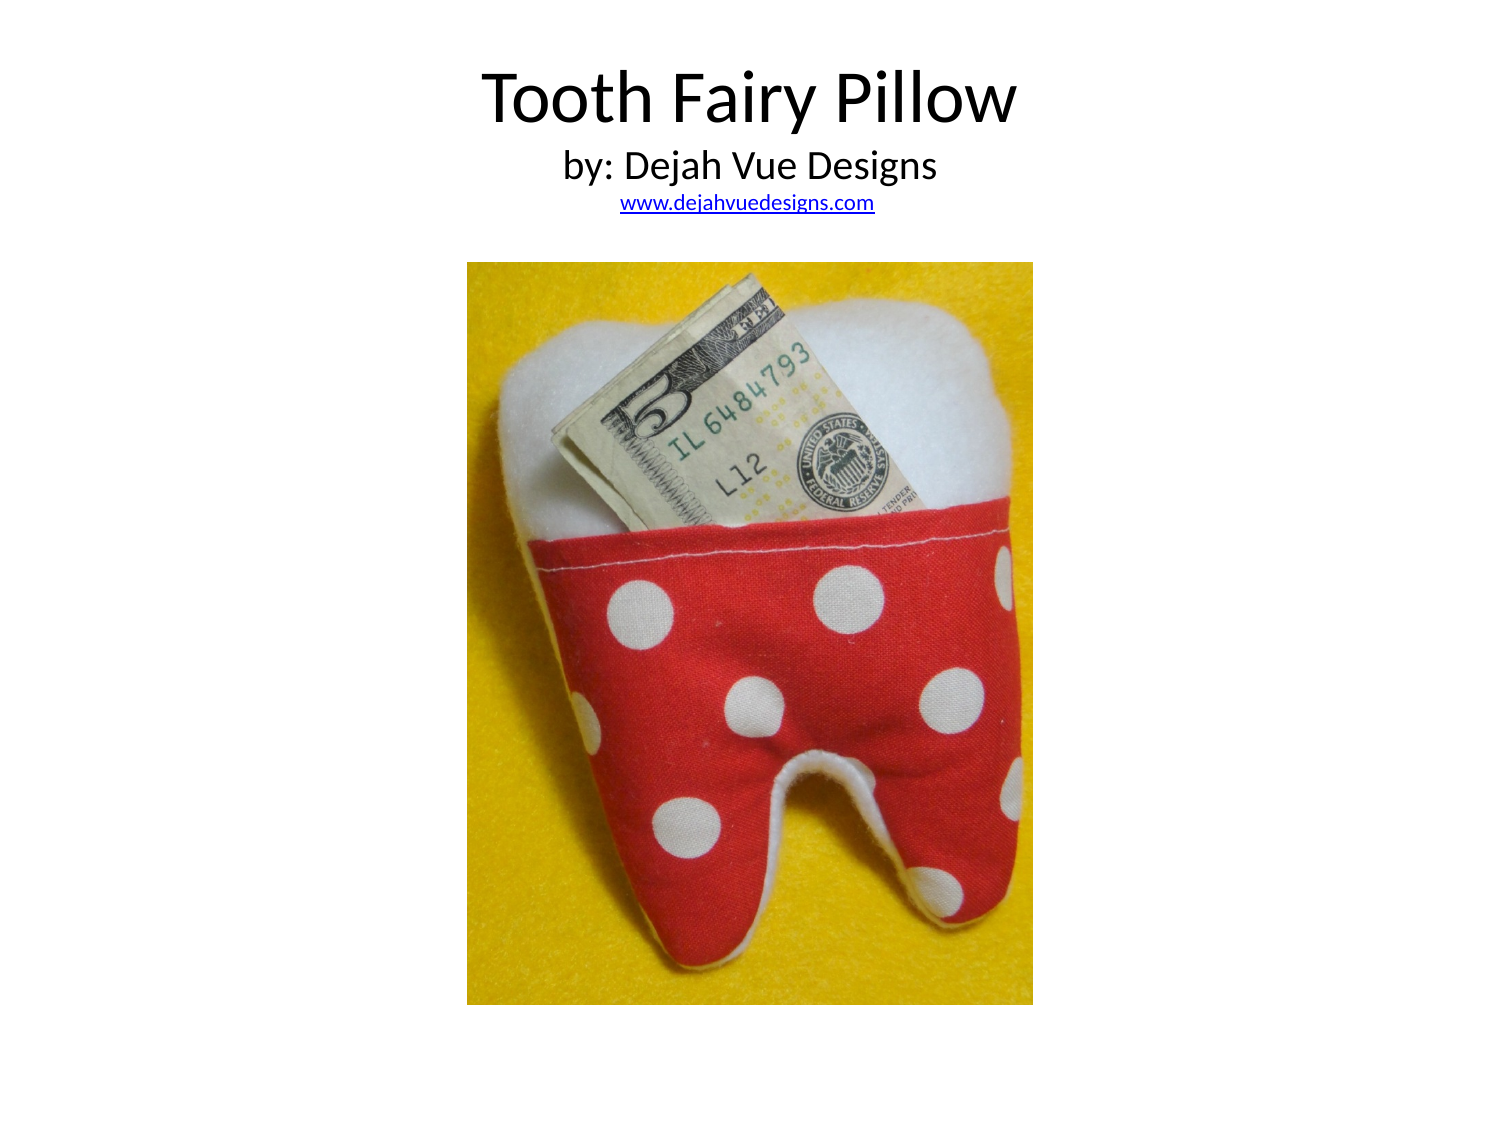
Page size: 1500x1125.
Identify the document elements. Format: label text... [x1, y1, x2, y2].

title Tooth Fairy Pillow by: Dejah Vue Designs www.dejahvuedesigns.com [75, 37, 1425, 225]
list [467, 262, 1033, 1006]
